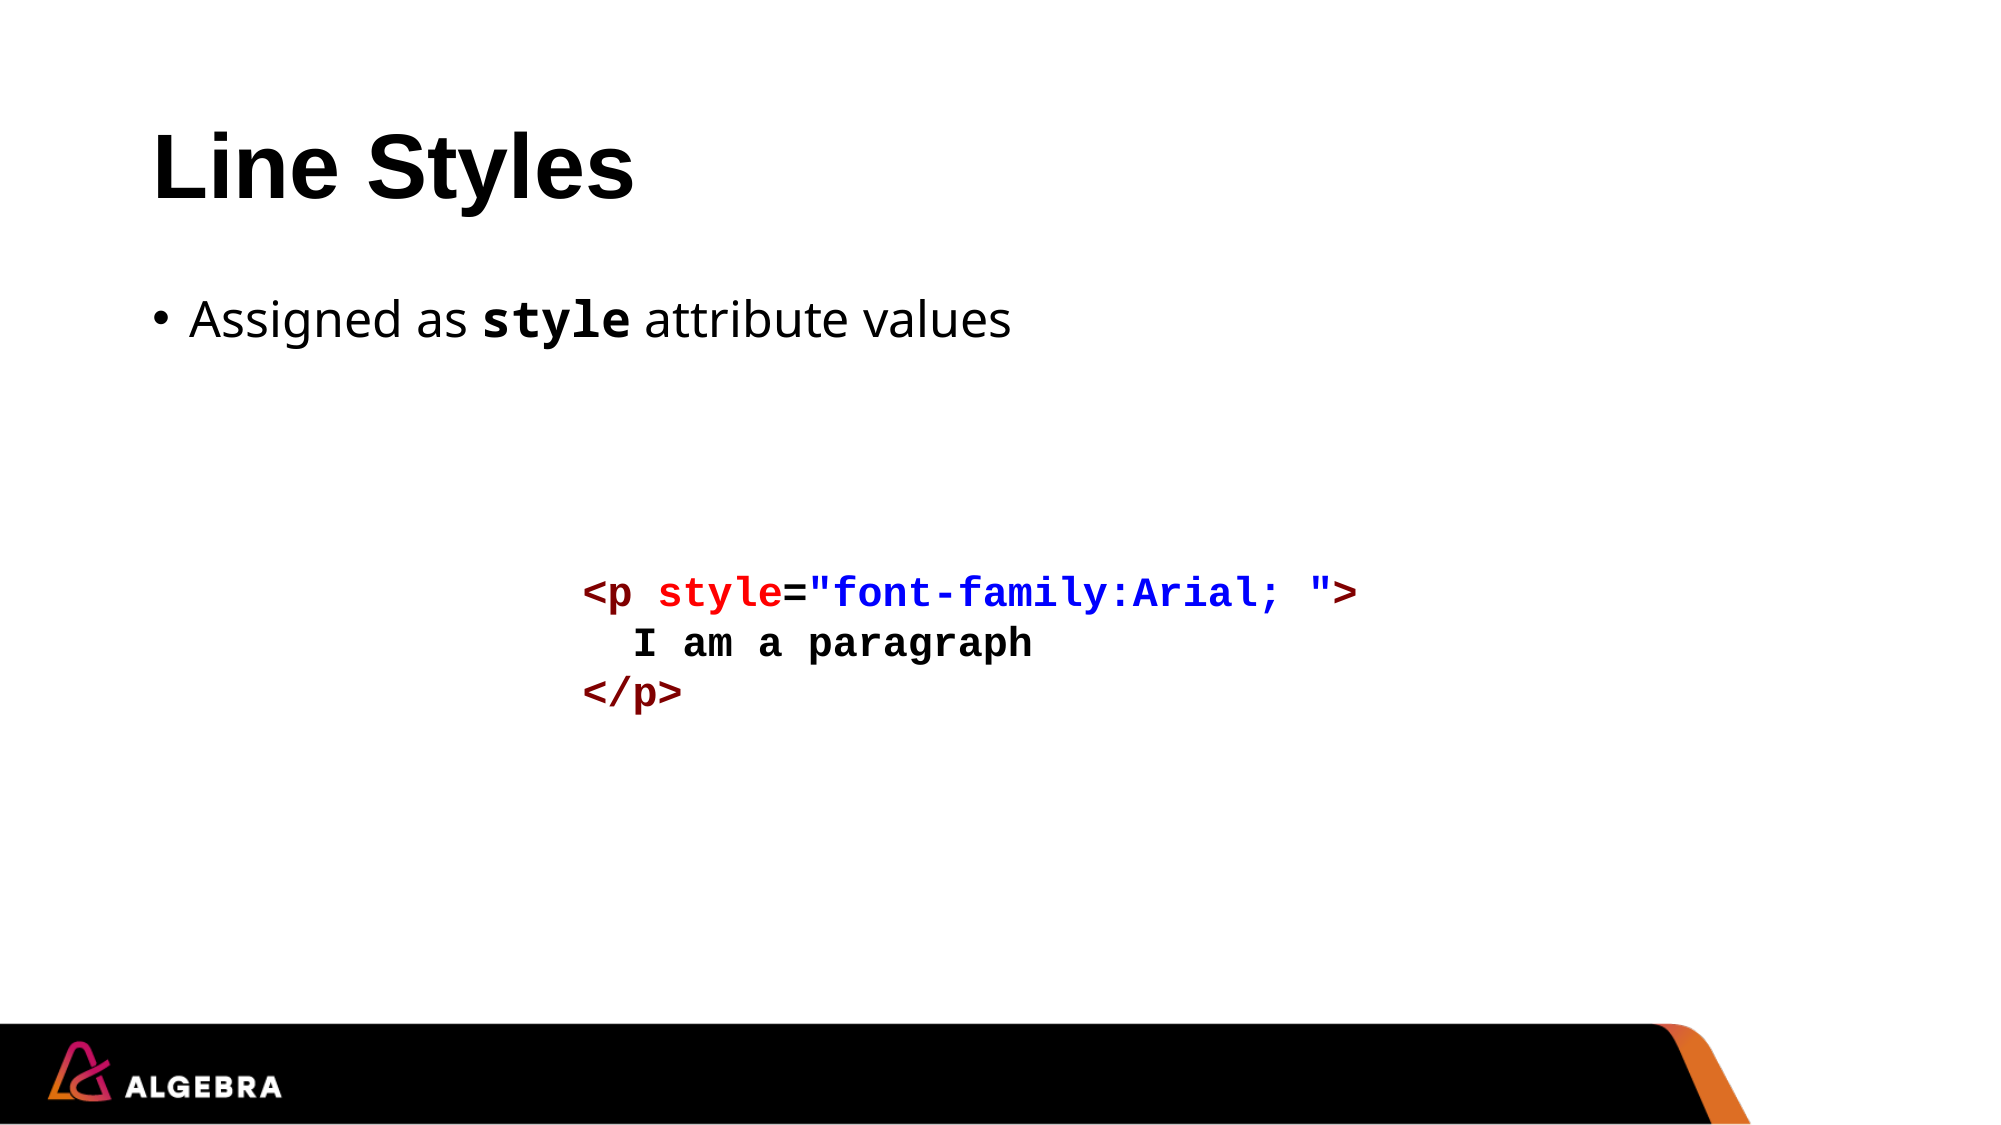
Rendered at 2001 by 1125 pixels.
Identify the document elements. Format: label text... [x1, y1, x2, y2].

text_box <p style="font-family:Arial; "> I am a paragraph </p> [517, 557, 1518, 723]
title Line Styles [137, 59, 1863, 278]
list Assigned as style attribute values [137, 277, 1846, 992]
picture [0, 1023, 1958, 1125]
